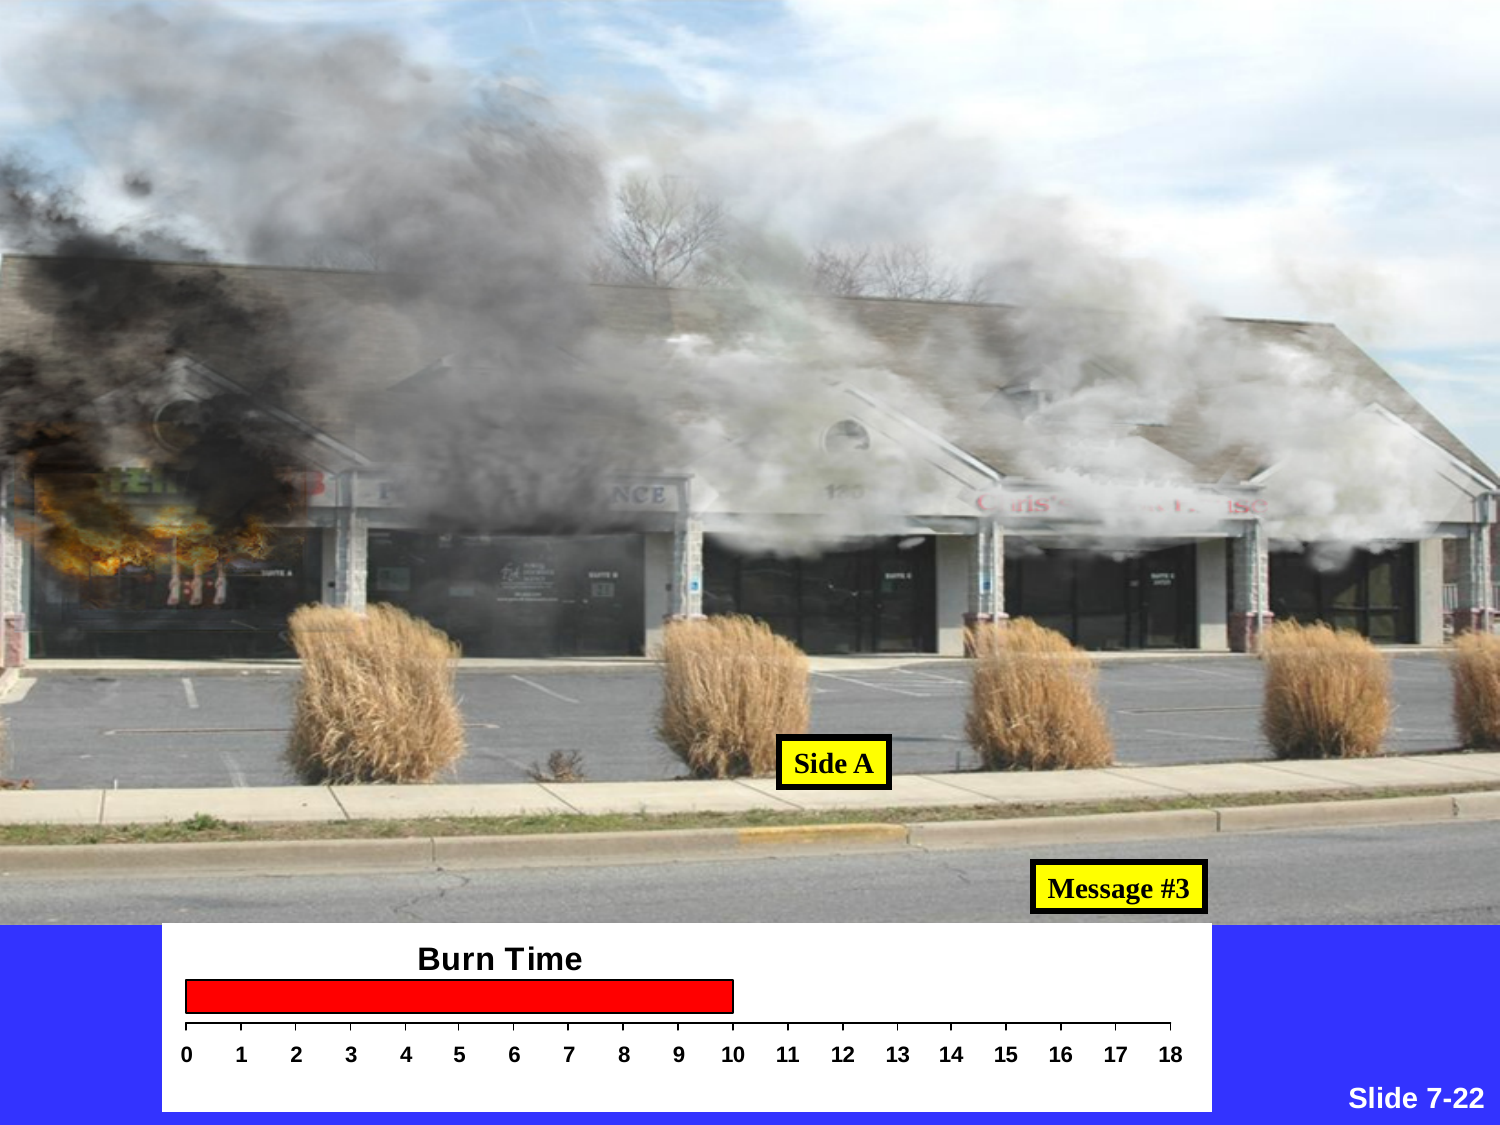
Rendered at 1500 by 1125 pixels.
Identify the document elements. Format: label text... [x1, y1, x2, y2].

slide_number Slide 7-307 [1149, 1071, 1500, 1125]
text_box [161, 923, 1212, 1113]
picture [0, 0, 1500, 926]
